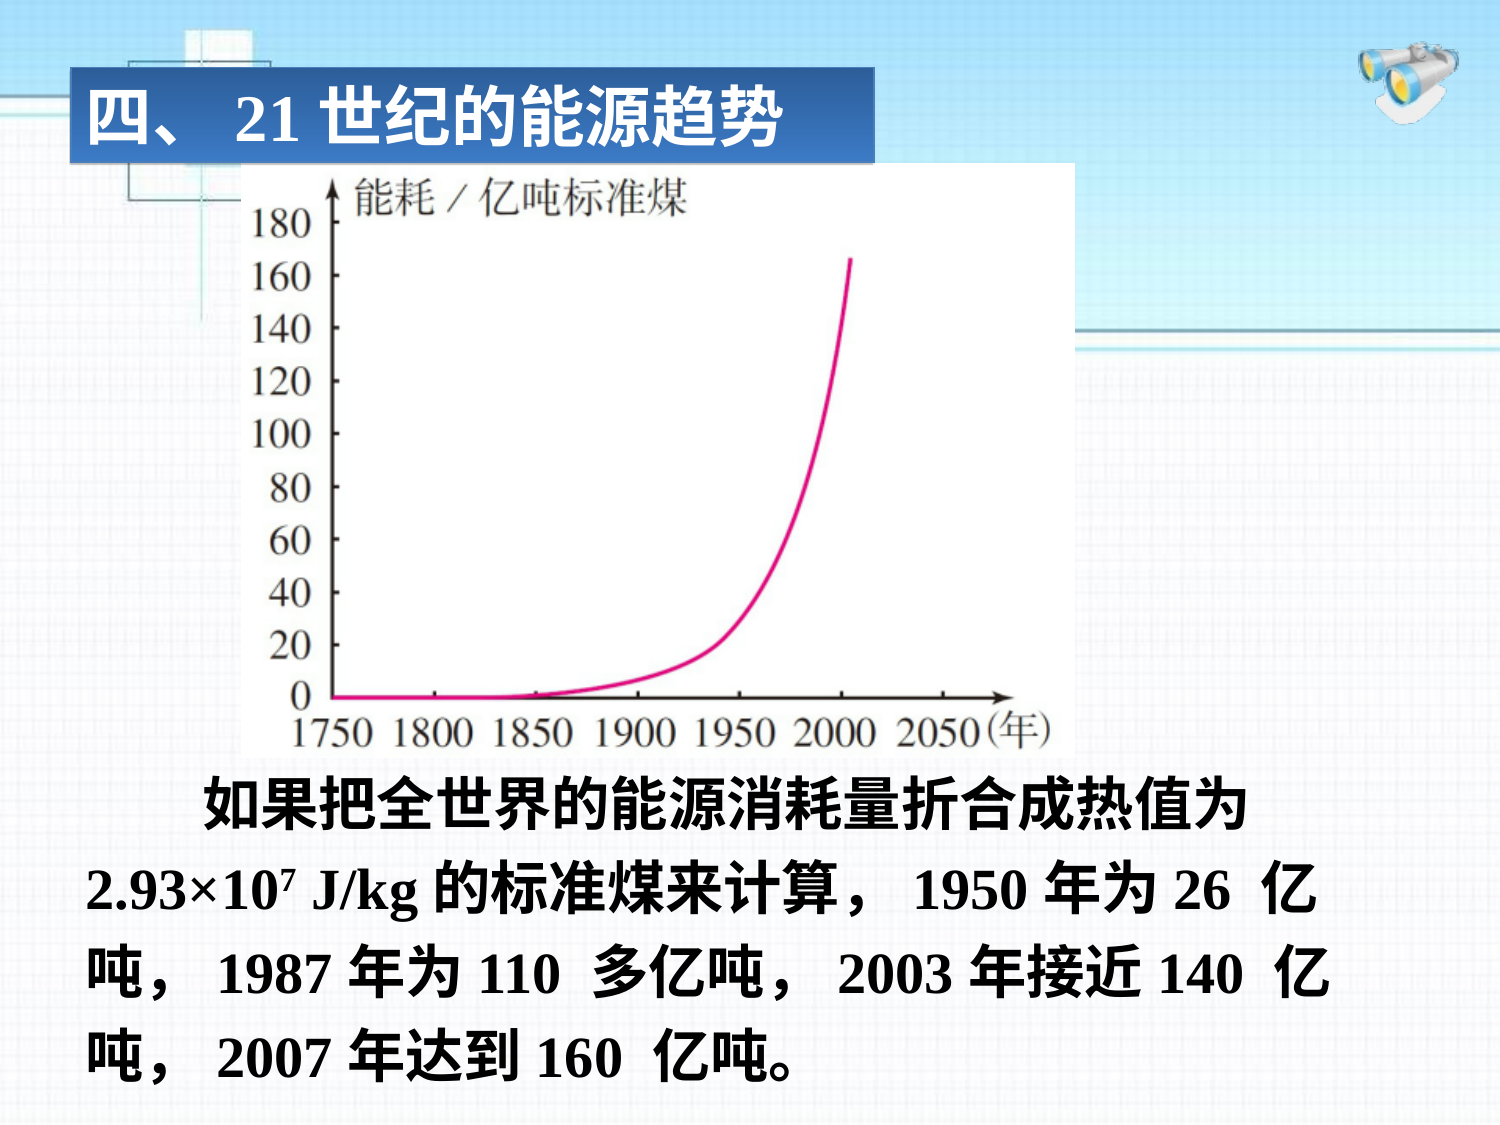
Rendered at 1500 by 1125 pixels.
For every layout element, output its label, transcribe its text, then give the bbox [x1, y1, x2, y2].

text_box 如果把全世界的能源消耗量折合成热值为2.93×107 J/kg的标准煤来计算，1950年为26 亿吨，1987年为110 多亿吨，2003年接近140 亿吨，2007年达到160 亿吨。 [70, 745, 1418, 1097]
picture [0, 0, 1500, 1125]
text_box 四、21世纪的能源趋势 [70, 67, 874, 163]
